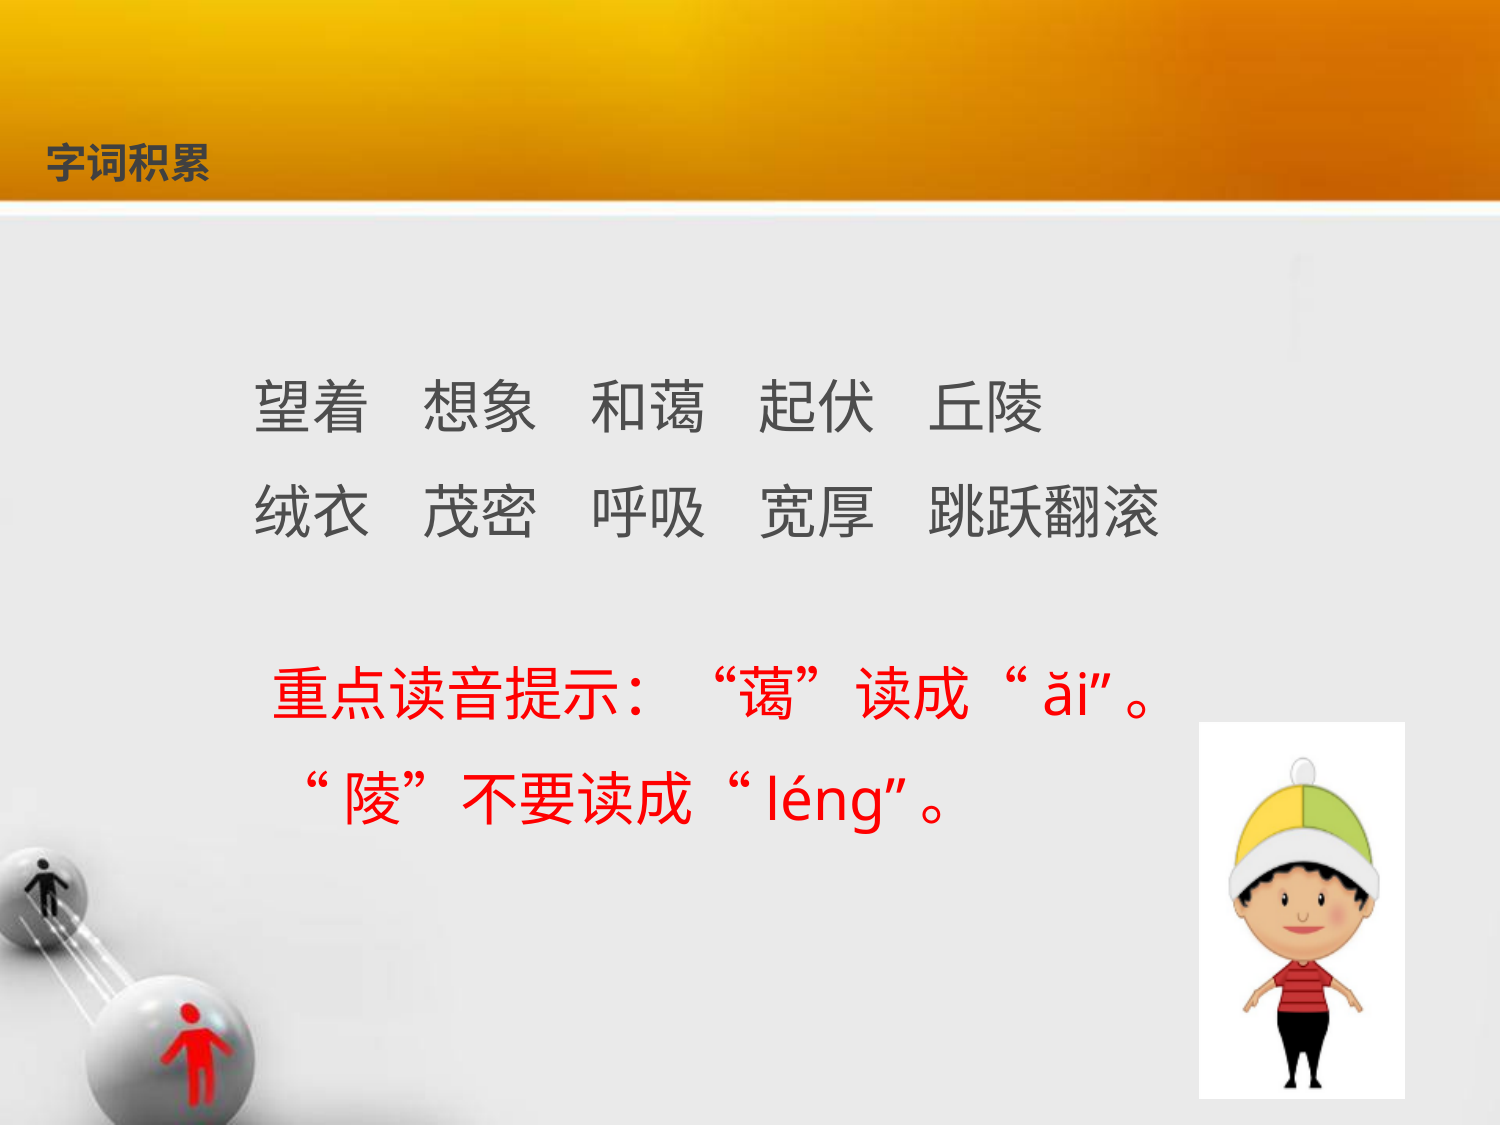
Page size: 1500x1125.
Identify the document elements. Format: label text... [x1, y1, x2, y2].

text_box 望着 想象 和蔼 起伏 丘陵 绒衣 茂密 呼吸 宽厚 跳跃翻滚 [239, 327, 1303, 553]
picture [0, 0, 1500, 1125]
text_box 字词积累 [30, 129, 228, 195]
text_box 重点读音提示：“蔼”读成“ăi”。 “陵”不要读成“léng”。 [256, 615, 1272, 840]
